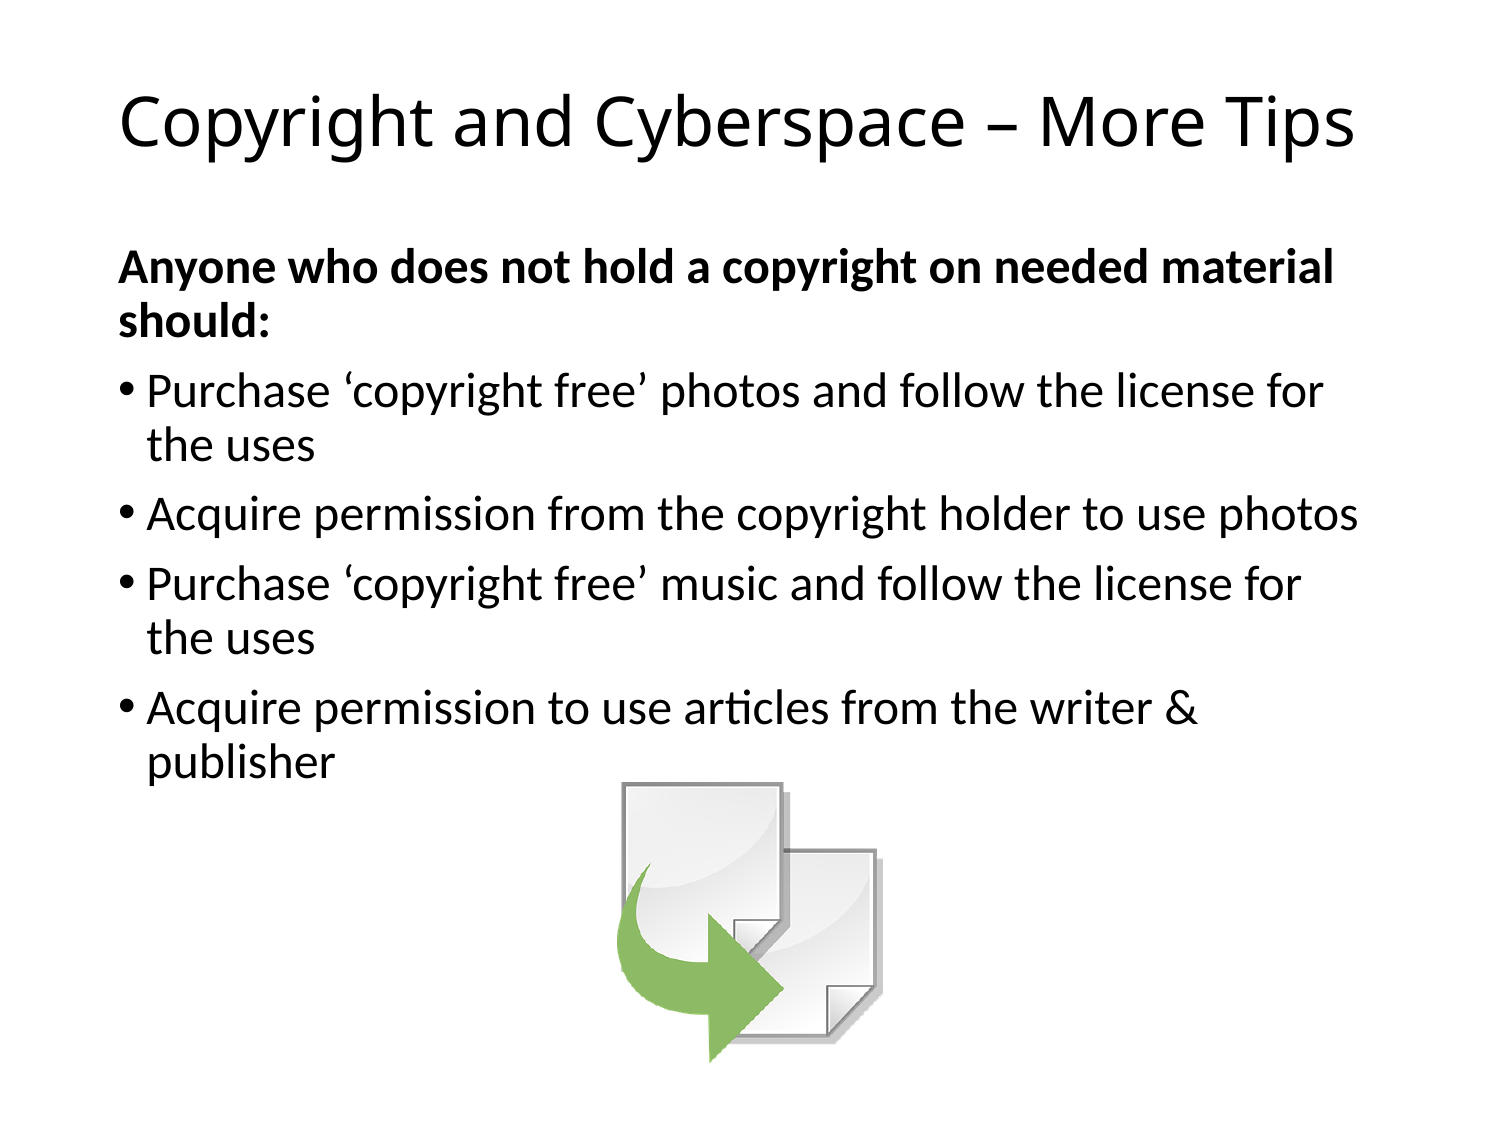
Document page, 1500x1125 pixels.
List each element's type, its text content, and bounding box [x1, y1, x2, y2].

list Anyone who does not hold a copyright on needed material should: Purchase ‘copyright free’ photos and follow the license for the uses Acquire permission from the copyright holder to use photos Purchase ‘copyright free’ music and follow the license for the uses Acquire permission to use articles from the writer & publisher [102, 232, 1398, 1014]
picture [617, 782, 883, 1063]
title Copyright and Cyberspace – More Tips [102, 15, 1398, 232]
